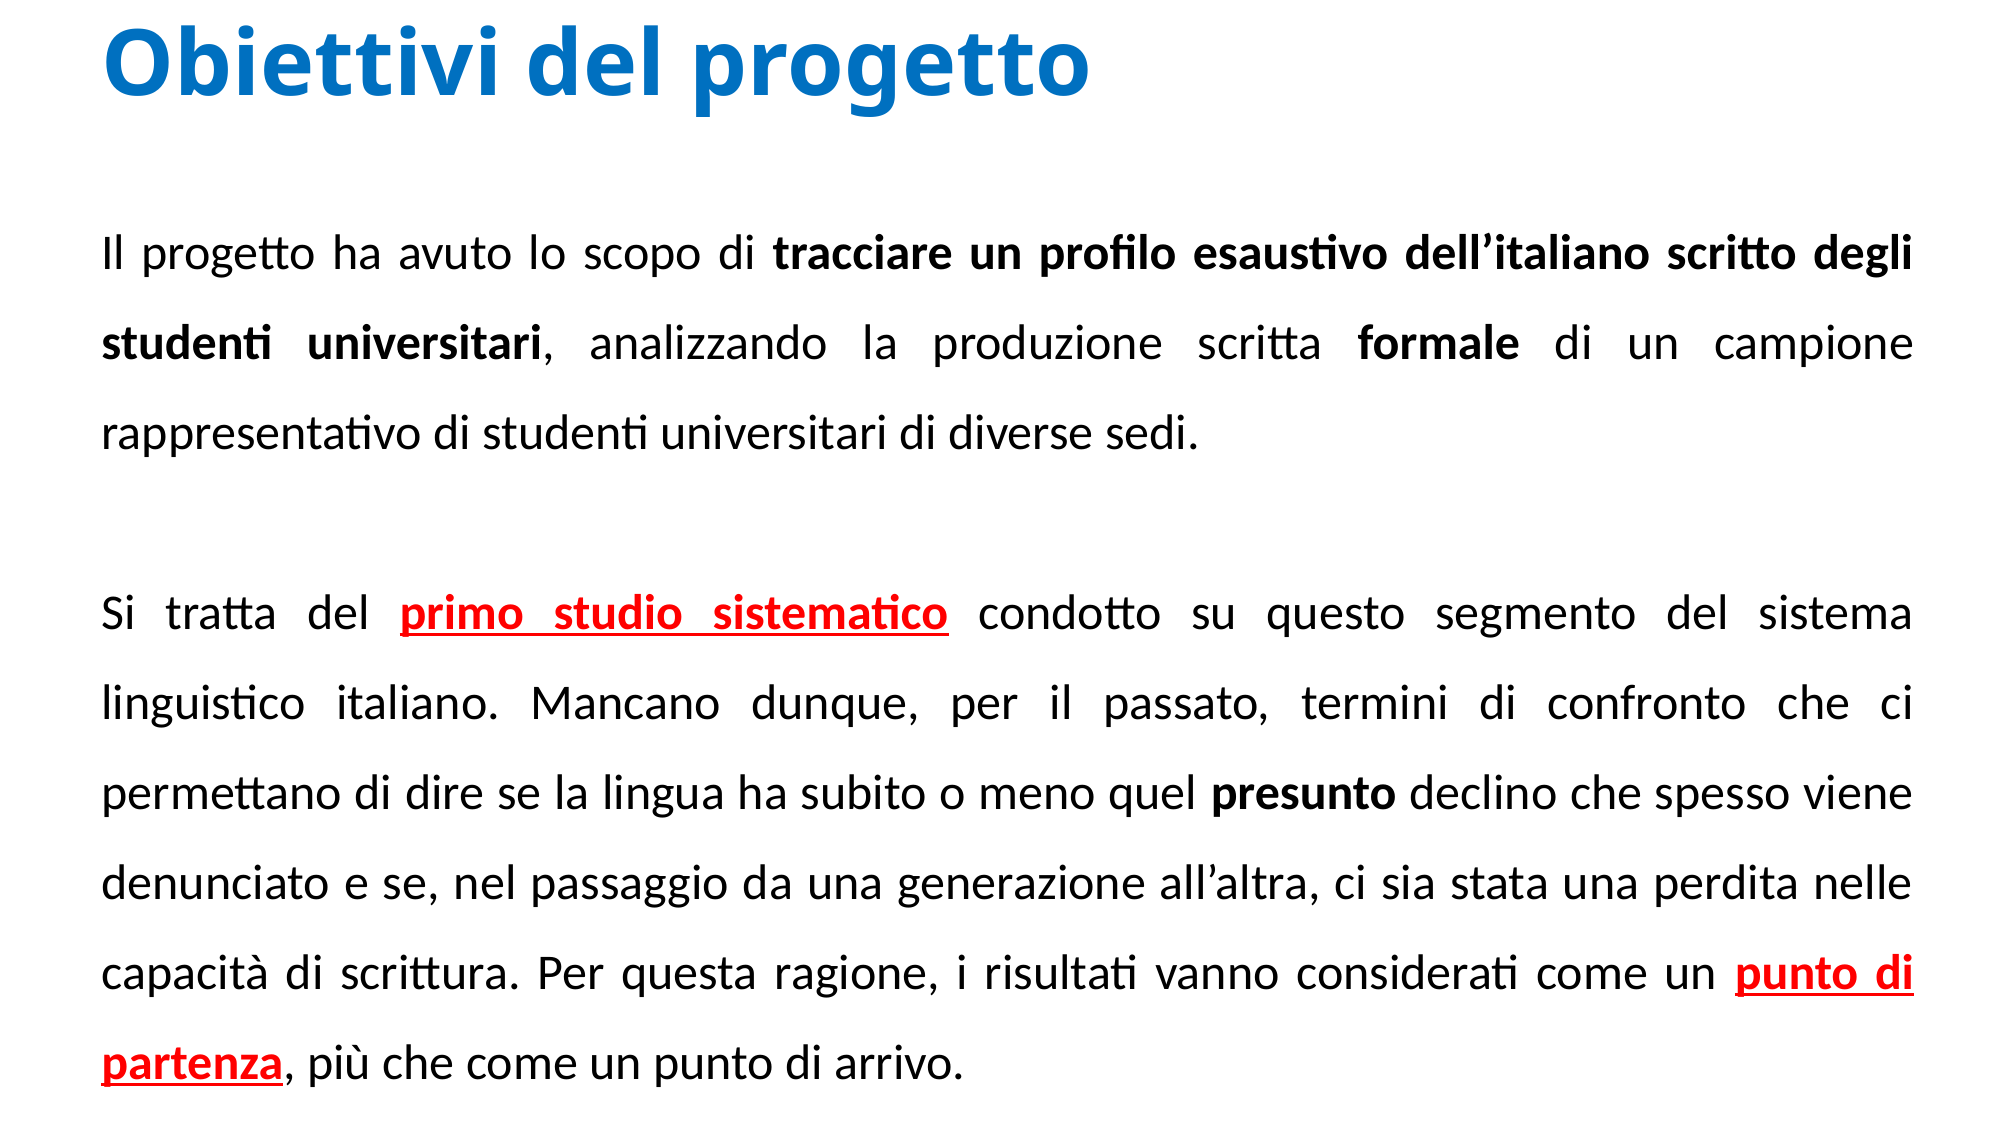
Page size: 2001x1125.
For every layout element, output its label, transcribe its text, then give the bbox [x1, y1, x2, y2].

list Il progetto ha avuto lo scopo di tracciare un profilo esaustivo dell’italiano scritto degli studenti universitari, analizzando la produzione scritta formale di un campione rappresentativo di studenti universitari di diverse sedi. Si tratta del primo studio sistematico condotto su questo segmento del sistema linguistico italiano. Mancano dunque, per il passato, termini di confronto che ci permettano di dire se la lingua ha subito o meno quel presunto declino che spesso viene denunciato e se, nel passaggio da una generazione all’altra, ci sia stata una perdita nelle capacità di scrittura. Per questa ragione, i risultati vanno considerati come un punto di partenza, più che come un punto di arrivo. [86, 182, 1930, 891]
list Obiettivi del progetto [86, 69, 1930, 176]
